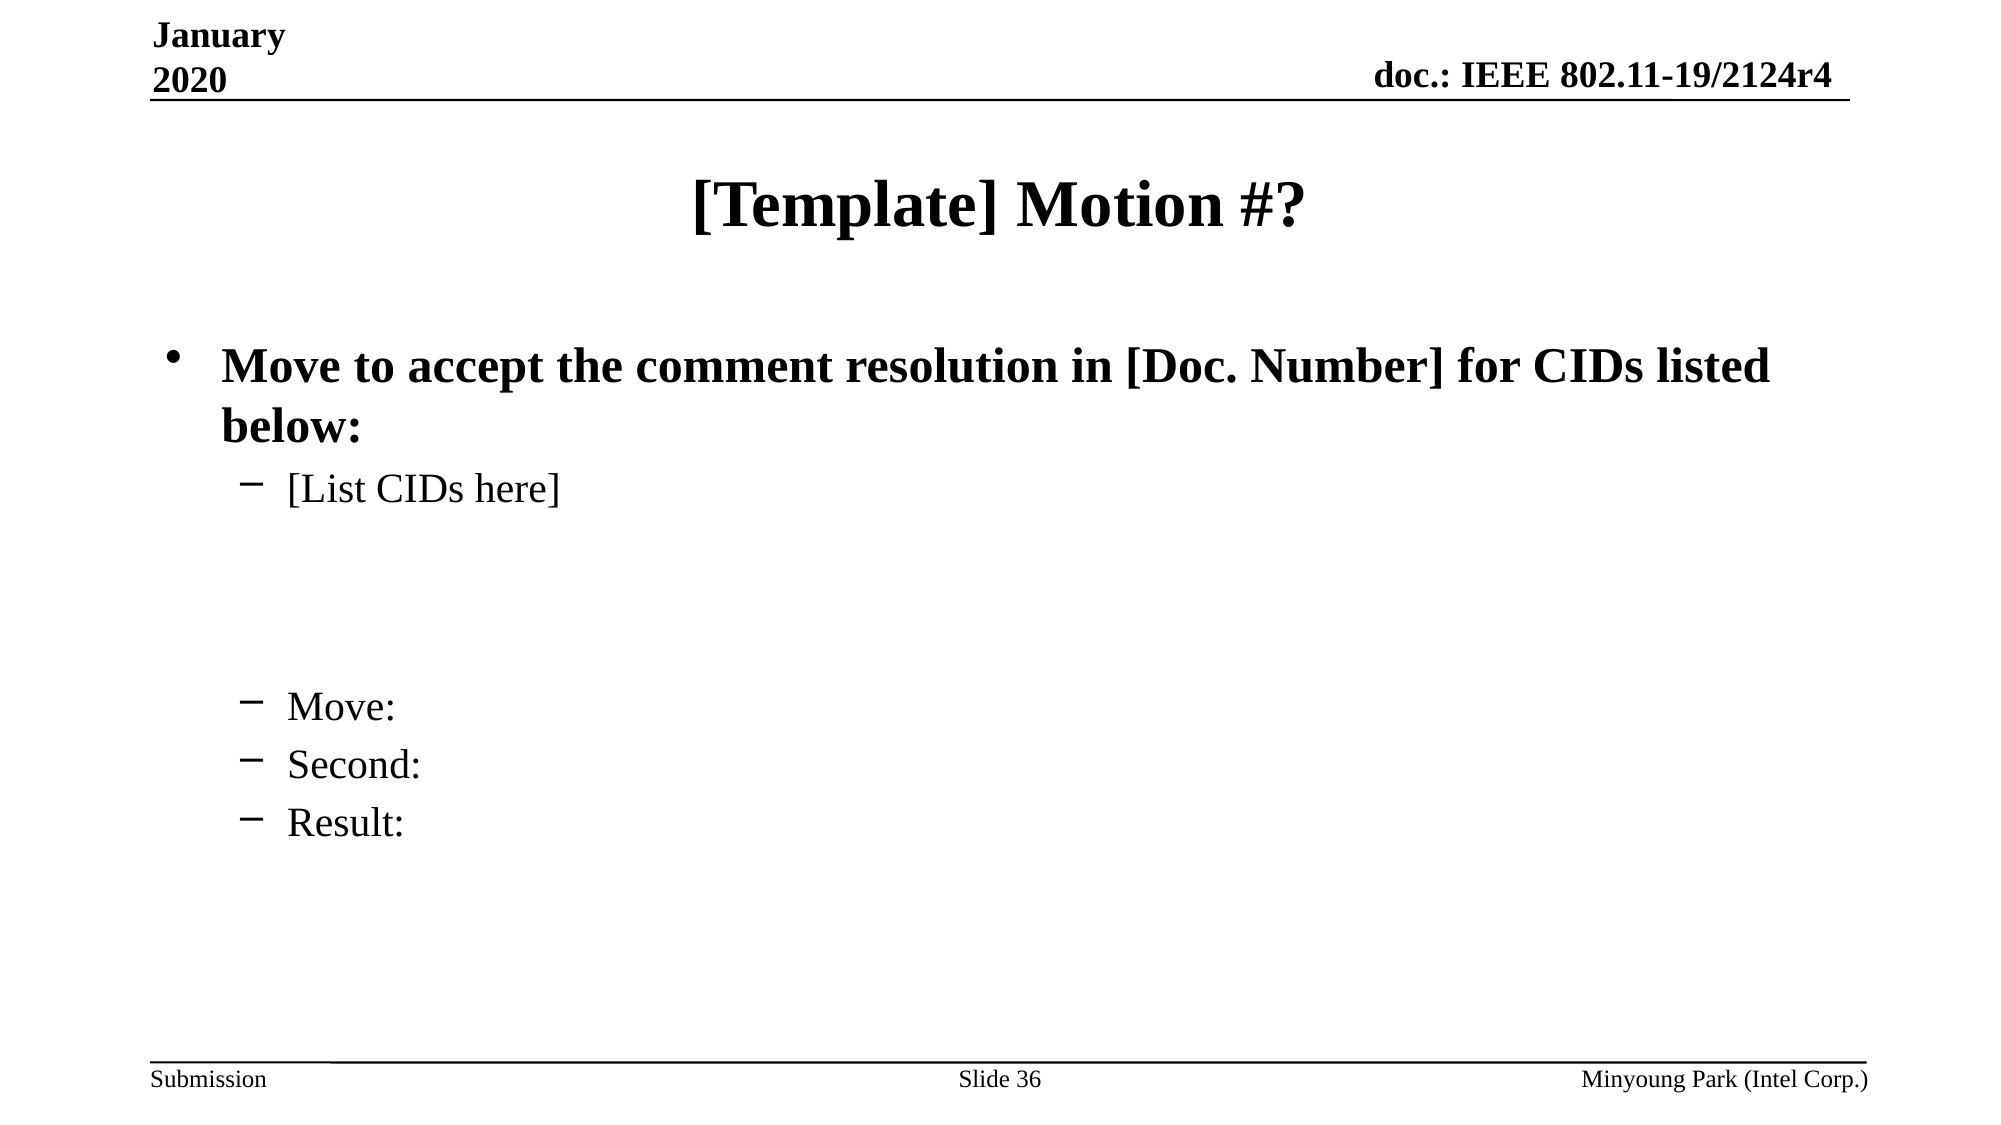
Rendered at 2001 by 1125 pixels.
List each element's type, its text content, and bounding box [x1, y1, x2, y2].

footer Minyoung Park (Intel Corp.) [1266, 1061, 1869, 1093]
title [Template] Motion #? [150, 112, 1850, 288]
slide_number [152, 54, 347, 101]
list Move to accept the comment resolution in [Doc. Number] for CIDs listed below: [List CIDs here] Move: Second: Result: [150, 324, 1850, 1000]
slide_number Slide 36 [957, 1061, 1042, 1093]
